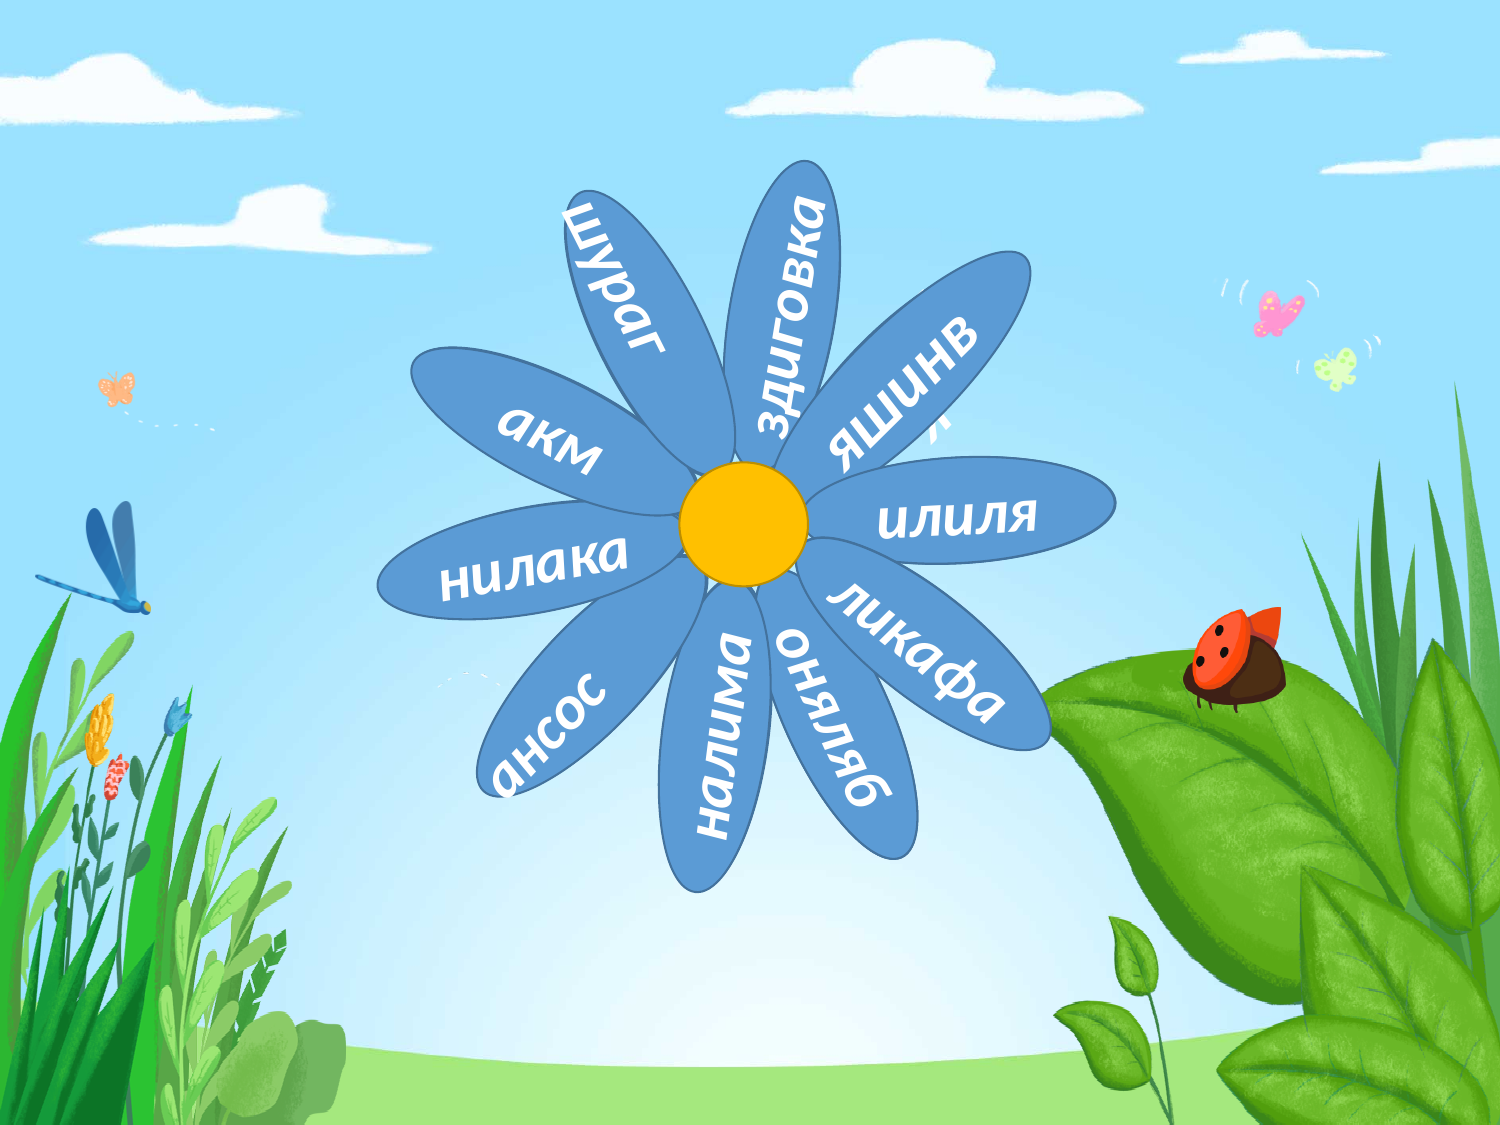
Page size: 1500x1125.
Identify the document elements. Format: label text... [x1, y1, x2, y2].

text_box ансос [475, 555, 707, 798]
picture [0, 0, 1500, 1125]
text_box акм [410, 346, 696, 517]
text_box [678, 461, 810, 588]
text_box оняляб [755, 570, 919, 860]
text_box яшинв [773, 250, 1032, 502]
text_box ликафа [795, 536, 1052, 752]
text_box налима [657, 583, 772, 894]
text_box здиговка [722, 159, 841, 467]
text_box нилака [376, 500, 684, 621]
text_box илиля [806, 455, 1116, 565]
text_box шураг [564, 189, 737, 475]
